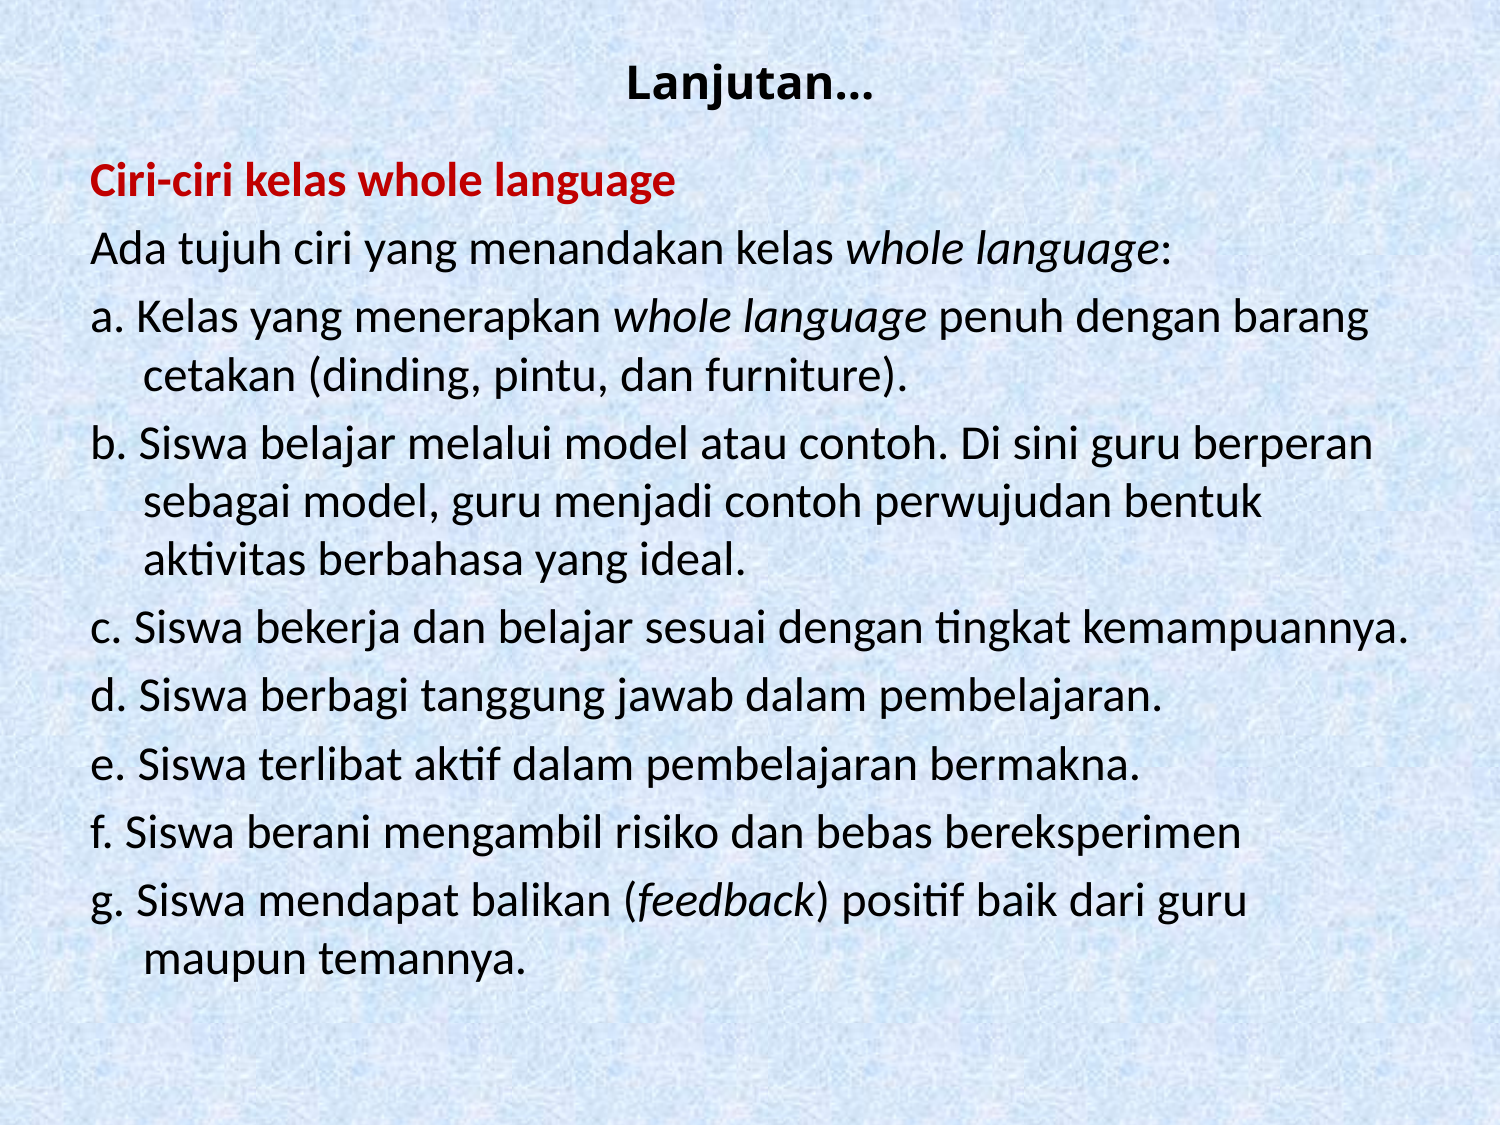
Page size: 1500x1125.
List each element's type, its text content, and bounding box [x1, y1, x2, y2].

title Lanjutan... [75, 45, 1425, 118]
picture [0, 0, 1500, 1125]
list Ciri-ciri kelas whole language Ada tujuh ciri yang menandakan kelas whole language: a. Kelas yang menerapkan whole language penuh dengan barang cetakan (dinding, pintu, dan furniture). b. Siswa belajar melalui model atau contoh. Di sini guru berperan sebagai model, guru menjadi contoh perwujudan bentuk aktivitas berbahasa yang ideal. c. Siswa bekerja dan belajar sesuai dengan tingkat kemampuannya. d. Siswa berbagi tanggung jawab dalam pembelajaran. e. Siswa terlibat aktif dalam pembelajaran bermakna. f. Siswa berani mengambil risiko dan bebas bereksperimen g. Siswa mendapat balikan (feedback) positif baik dari guru maupun temannya. [75, 140, 1425, 1055]
